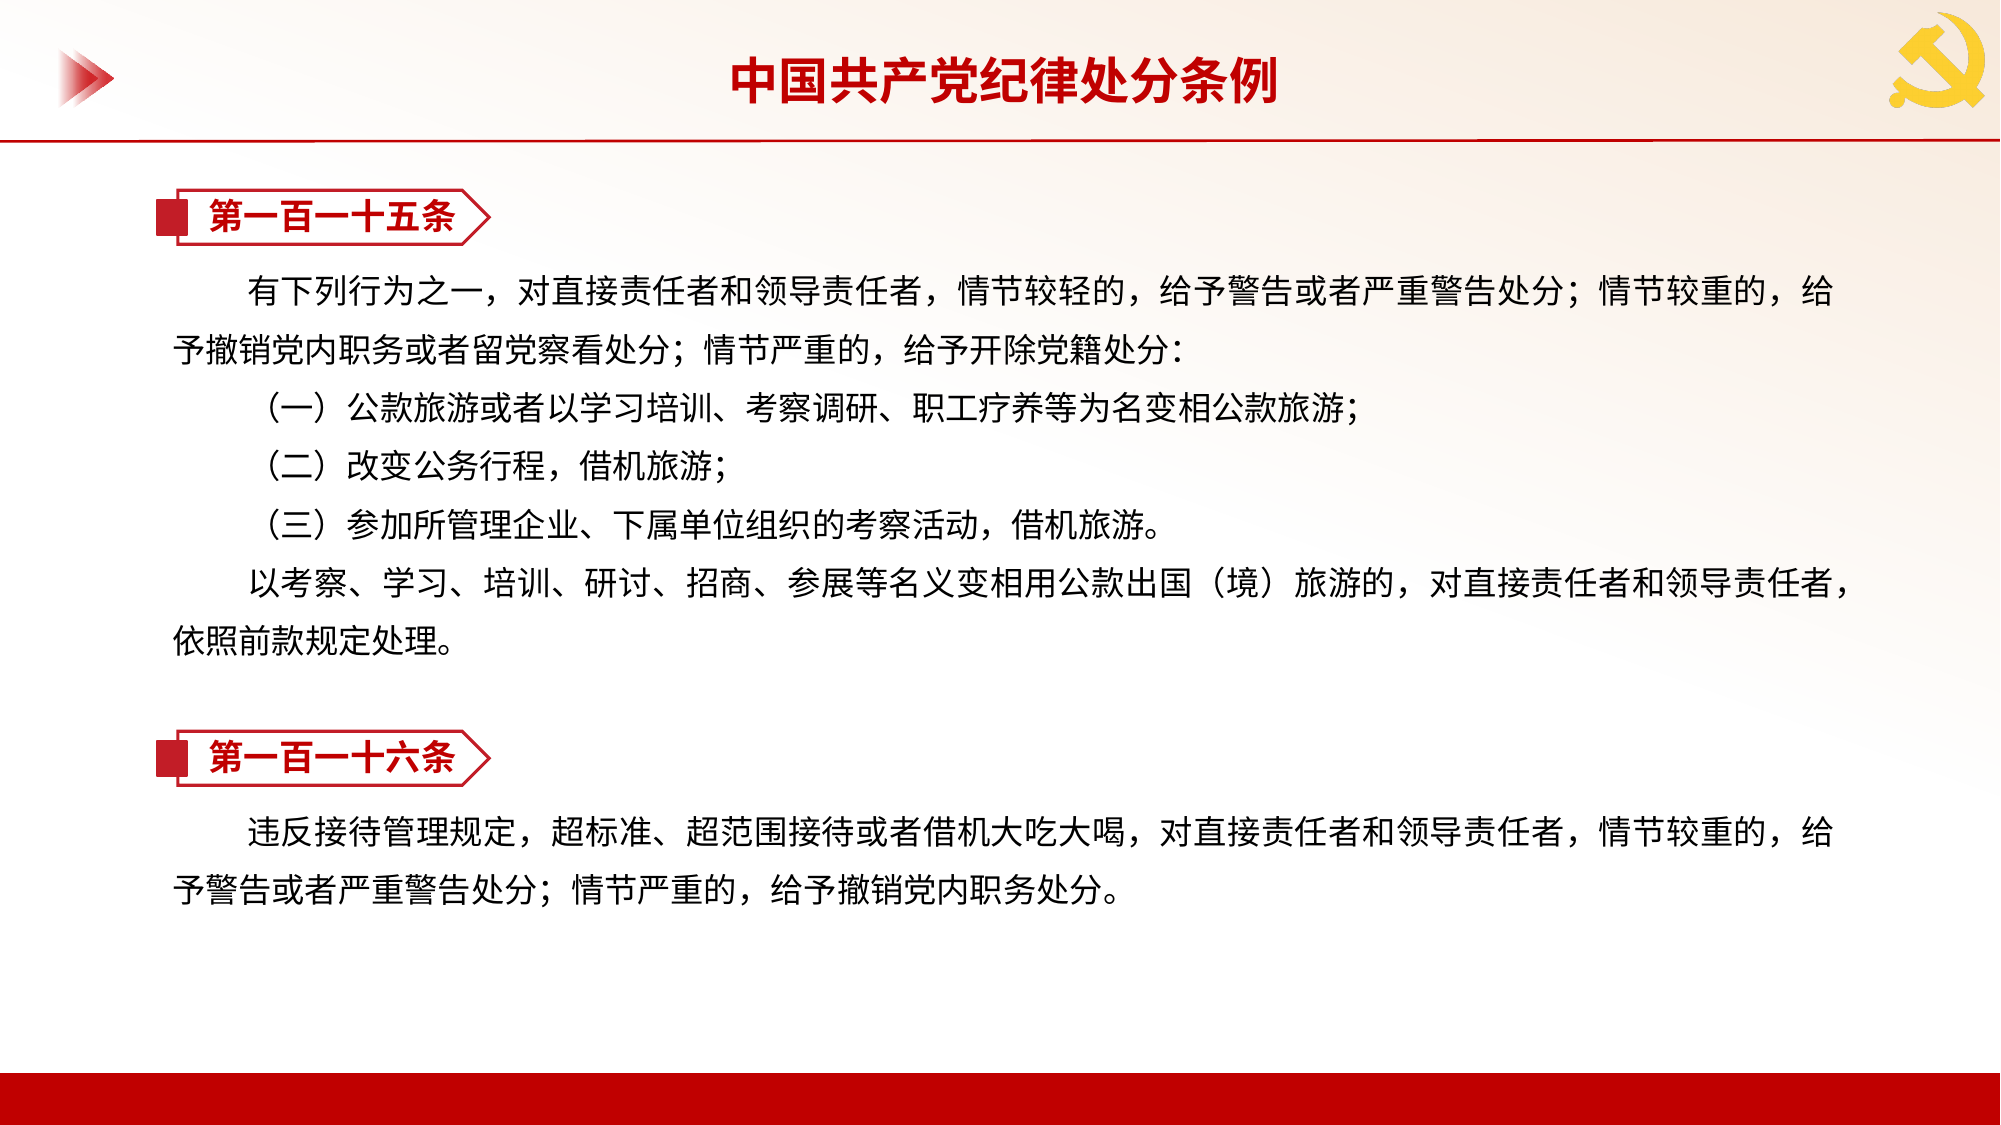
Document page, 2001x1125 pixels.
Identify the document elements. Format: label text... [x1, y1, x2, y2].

text_box 中国共产党纪律处分条例 [303, 29, 1705, 117]
picture [1889, 12, 1985, 108]
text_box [156, 187, 490, 245]
text_box [0, 1072, 2000, 1125]
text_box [156, 728, 490, 786]
text_box 有下列行为之一，对直接责任者和领导责任者，情节较轻的，给予警告或者严重警告处分；情节较重的，给予撤销党内职务或者留党察看处分；情节严重的，给予开除党籍处分： （一）公款旅游或者以学习培训、考察调研、职工疗养等为名变相公款旅游； （二）改变公务行程，借机旅游； （三）参加所管理企业、下属单位组织的考察活动，借机旅游。 以考察、学习、培训、研讨、招商、参展等名义变相用公款出国（境）旅游的，对直接责任者和领导责任者，依照前款规定处理。 [157, 244, 1850, 326]
text_box 违反接待管理规定，超标准、超范围接待或者借机大吃大喝，对直接责任者和领导责任者，情节较重的，给予警告或者严重警告处分；情节严重的，给予撤销党内职务处分。 [157, 785, 1850, 867]
